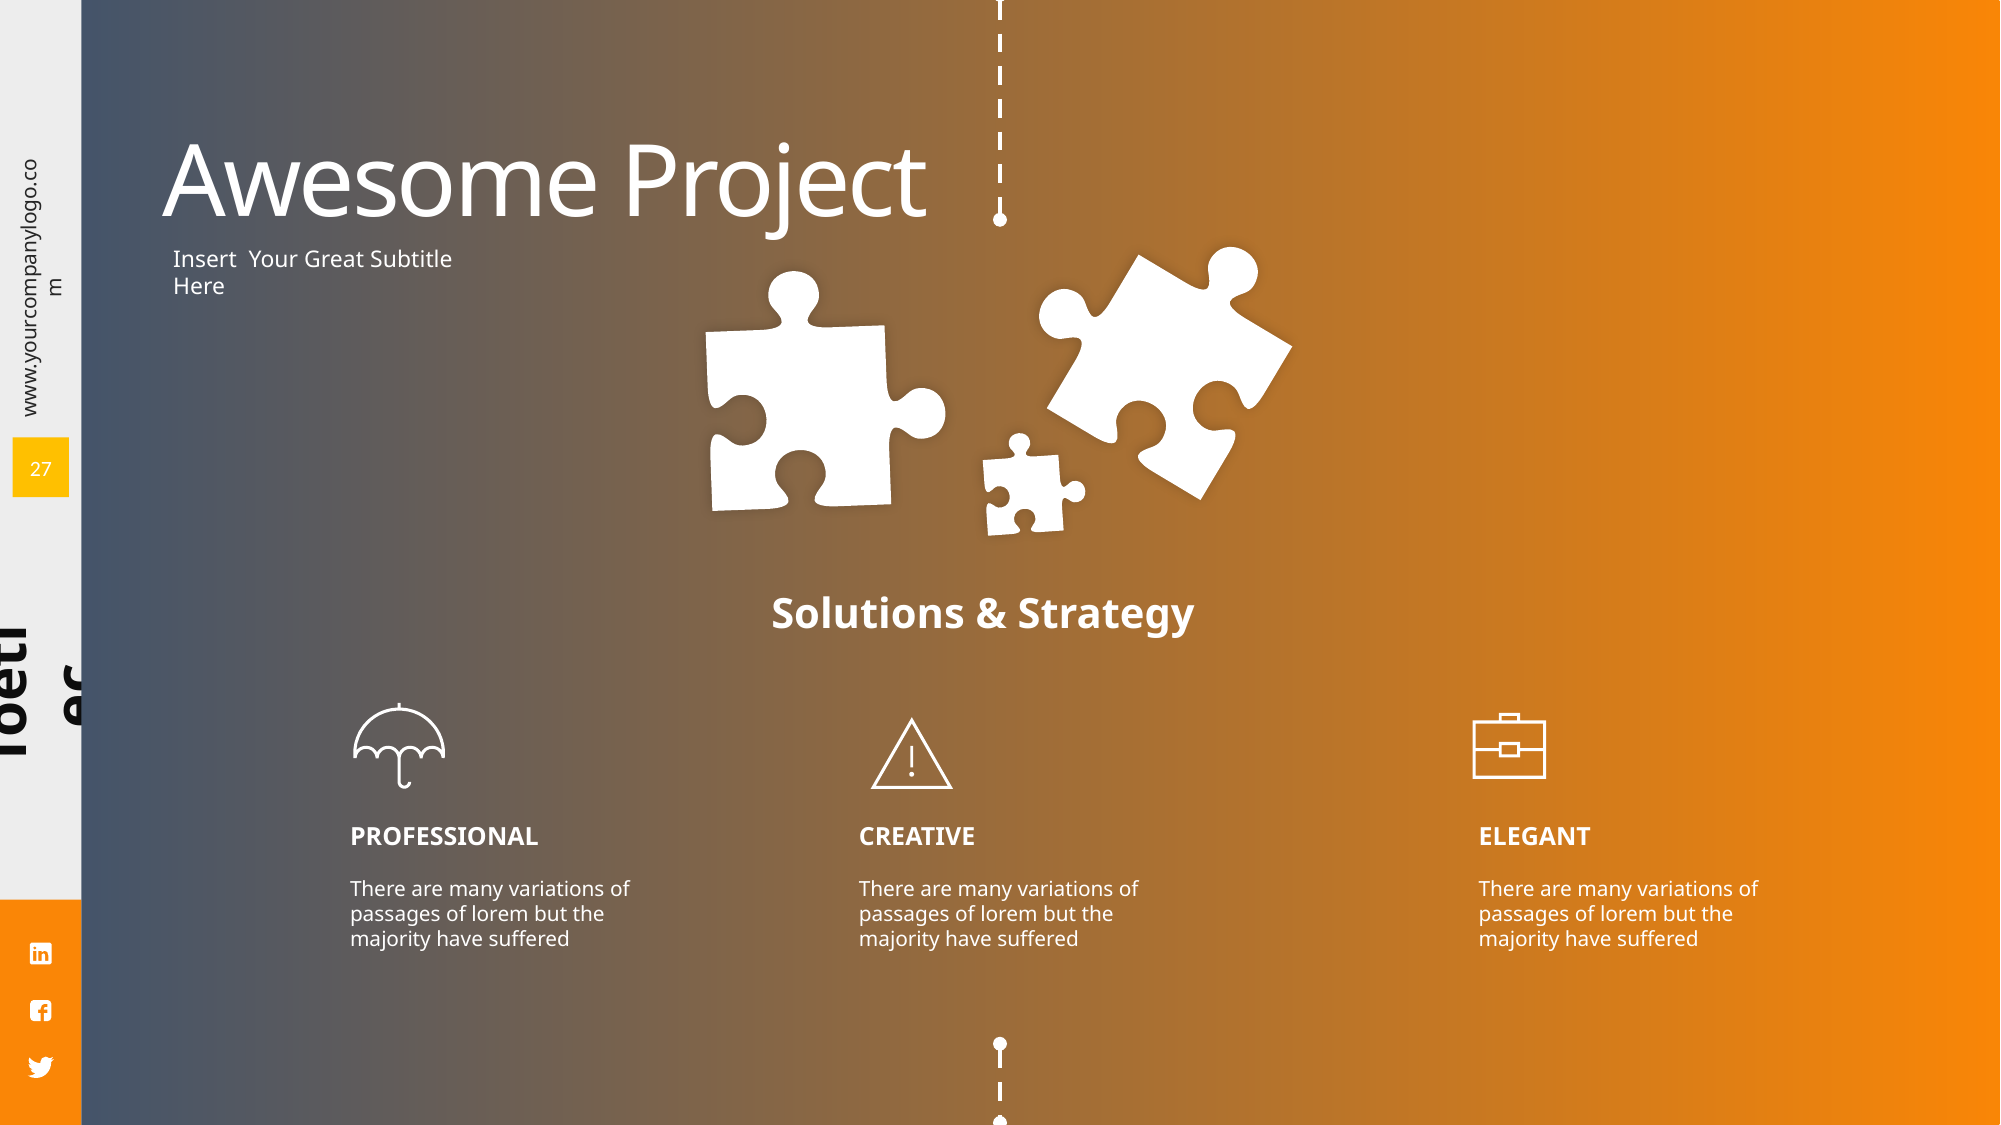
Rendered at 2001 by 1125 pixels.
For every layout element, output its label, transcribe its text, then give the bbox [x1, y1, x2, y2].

slide_number 27 [12, 437, 69, 498]
picture [81, 0, 2000, 1125]
